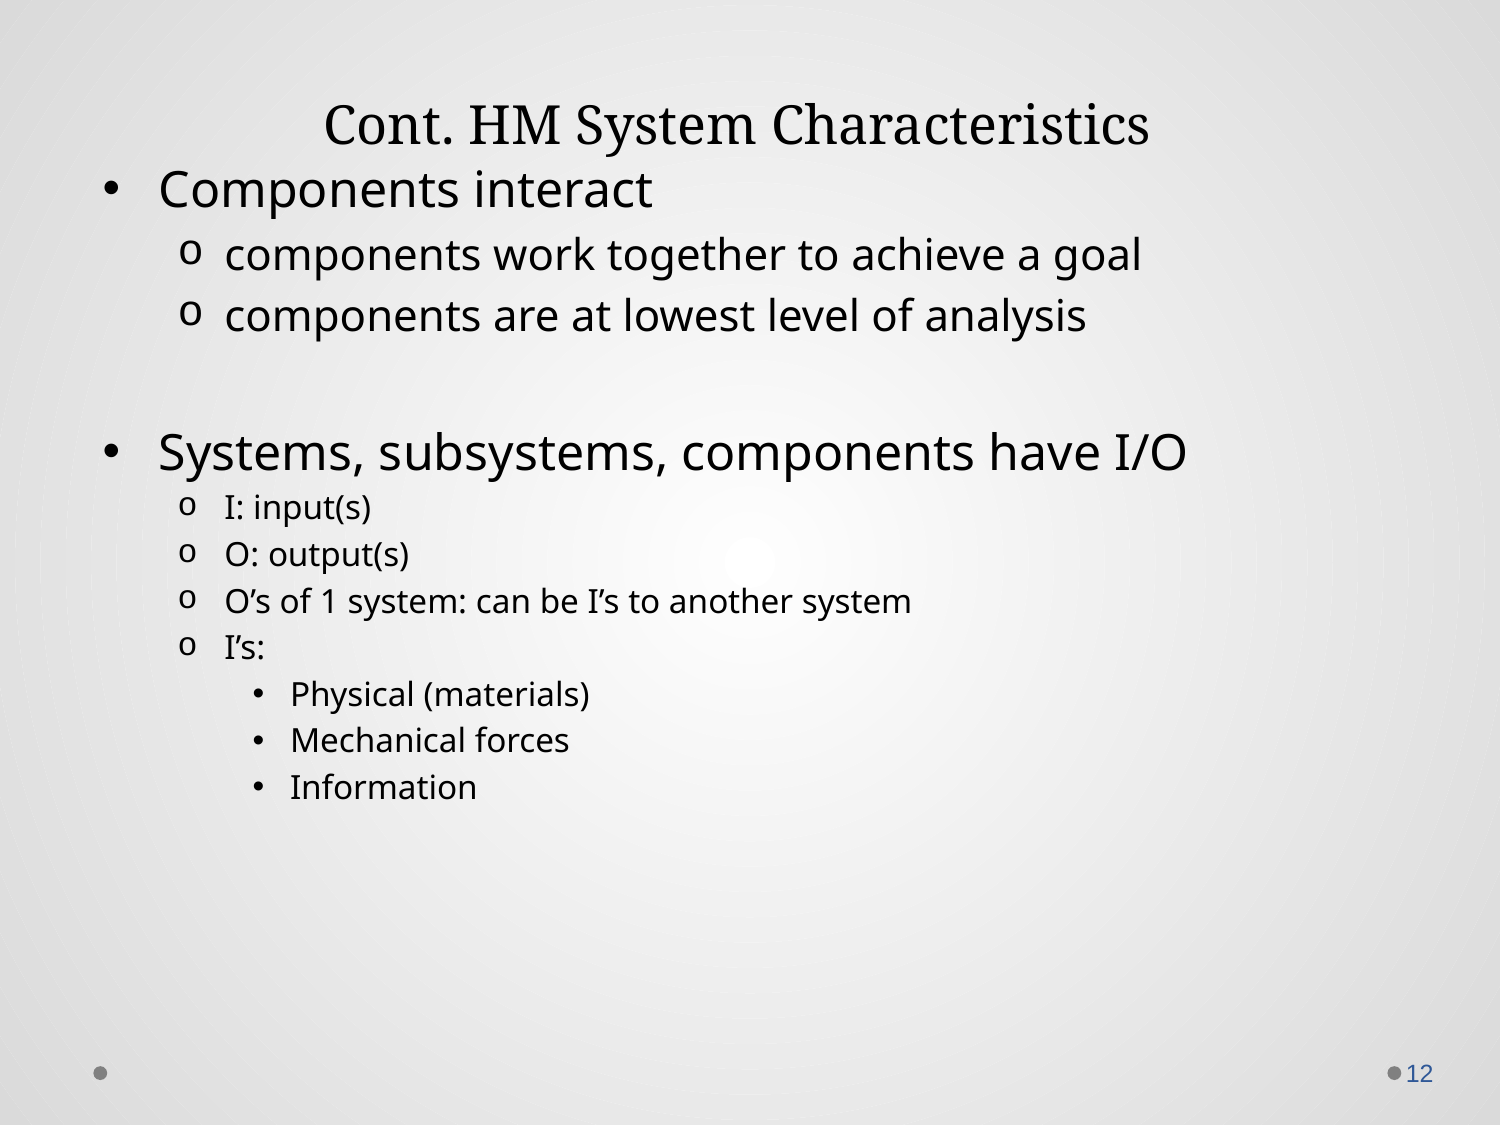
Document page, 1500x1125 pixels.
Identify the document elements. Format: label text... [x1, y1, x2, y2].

slide_number 12 [1401, 1042, 1494, 1103]
title Cont. HM System Characteristics [62, 62, 1413, 163]
list Components interact components work together to achieve a goal components are at lowest level of analysis Systems, subsystems, components have I/O I: input(s) O: output(s) O’s of 1 system: can be I’s to another system I’s: Physical (materials) Mechanical forces Information [87, 149, 1438, 1113]
